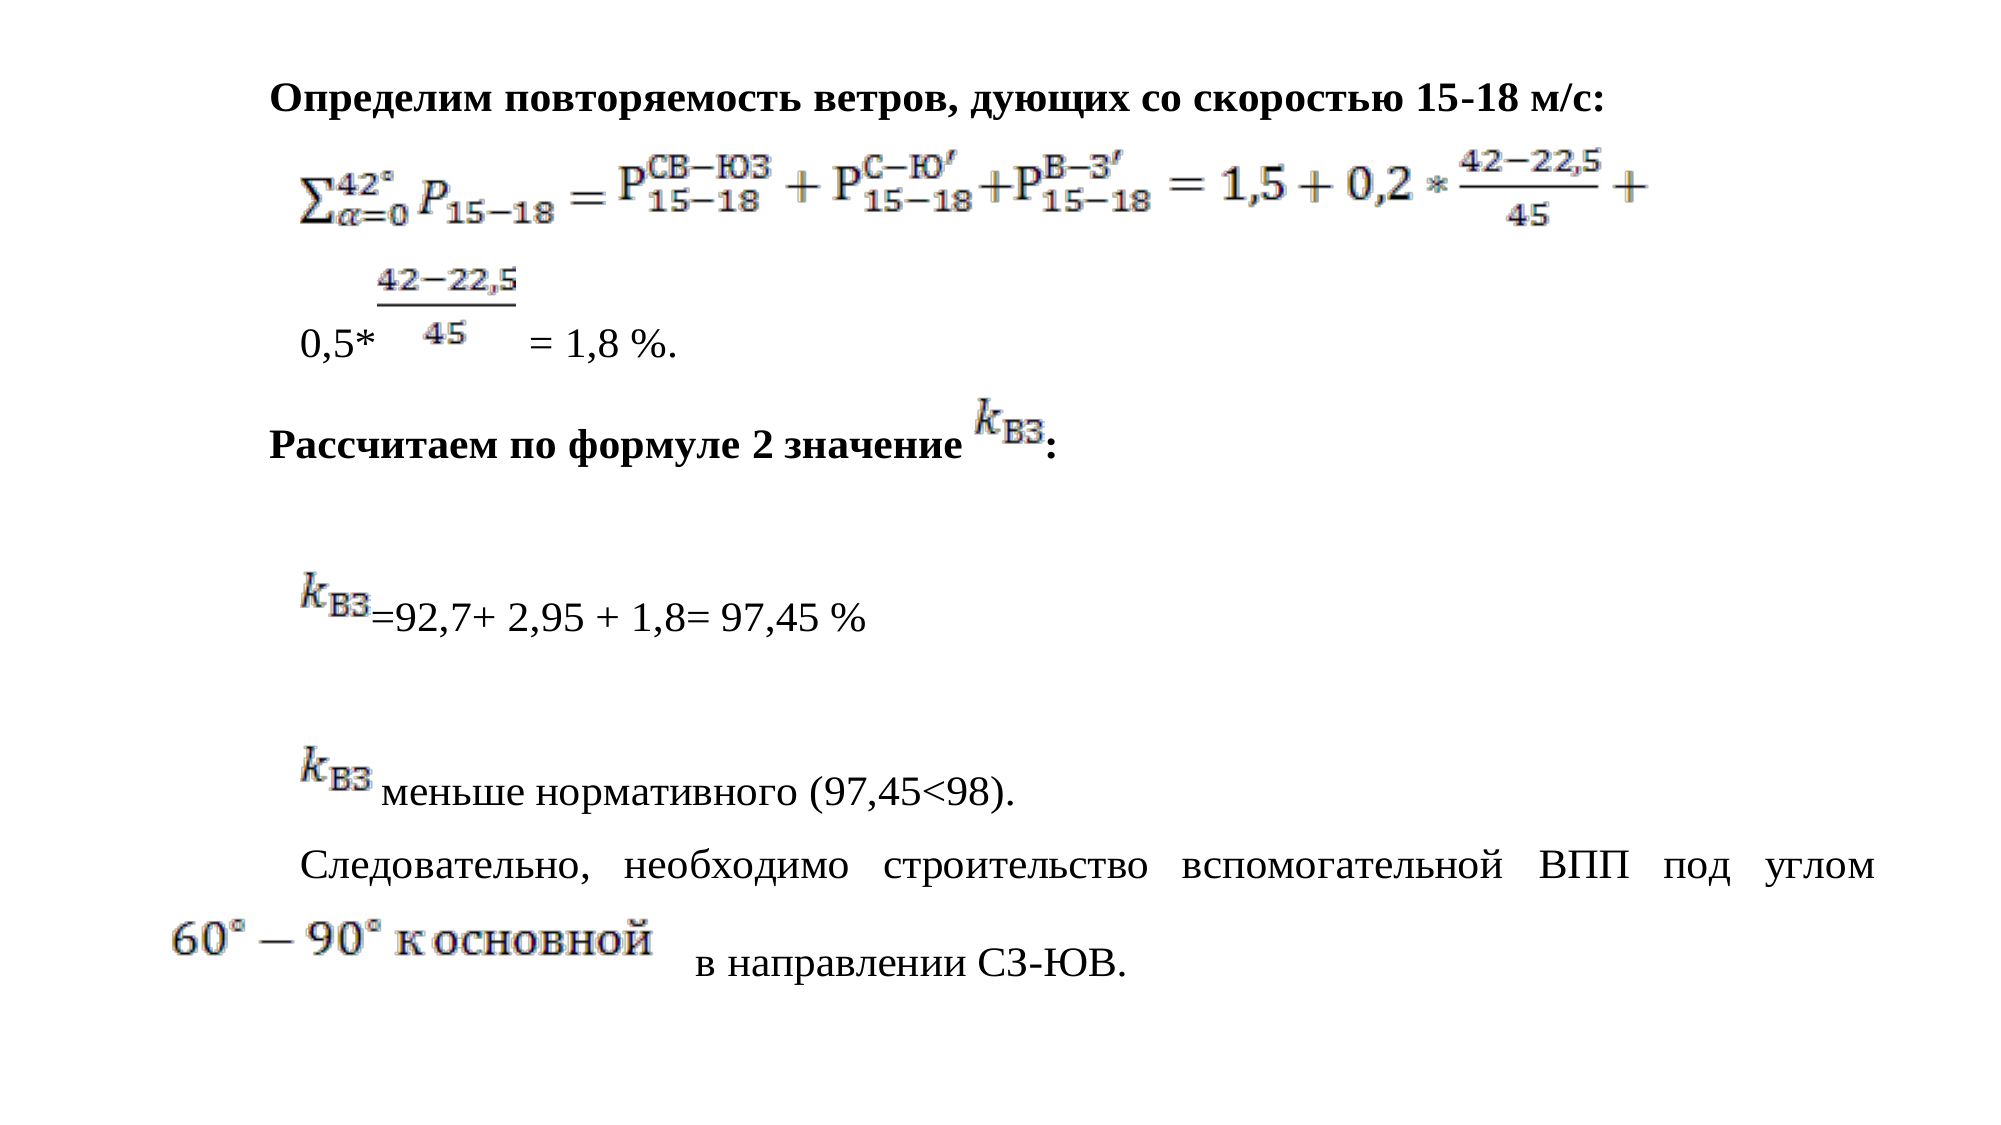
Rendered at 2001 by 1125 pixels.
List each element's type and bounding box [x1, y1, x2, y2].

picture [170, 72, 1875, 1012]
